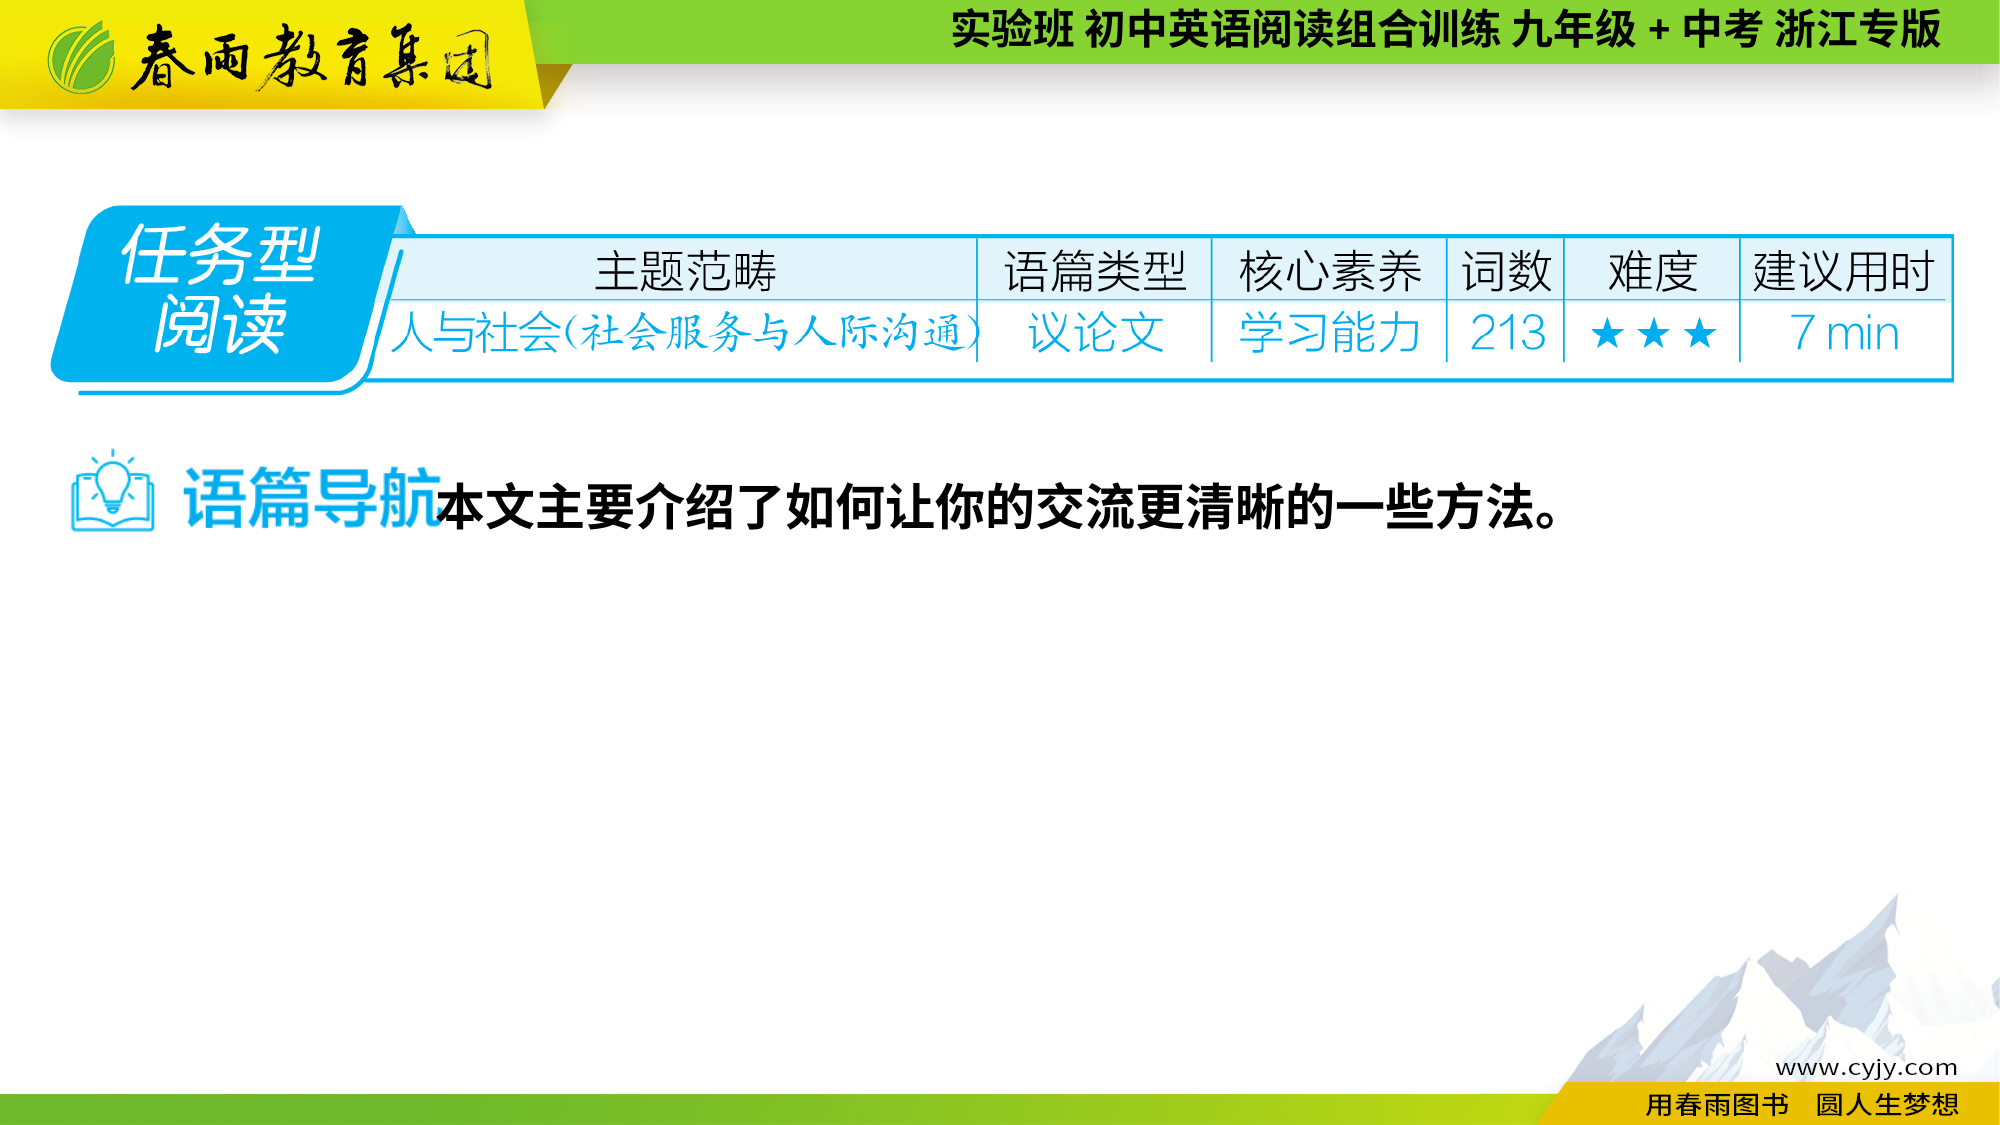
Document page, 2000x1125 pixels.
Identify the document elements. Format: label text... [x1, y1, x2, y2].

list 本文主要介绍了如何让你的交流更清晰的一些方法。 [59, 437, 1944, 532]
picture [0, 0, 2000, 1125]
